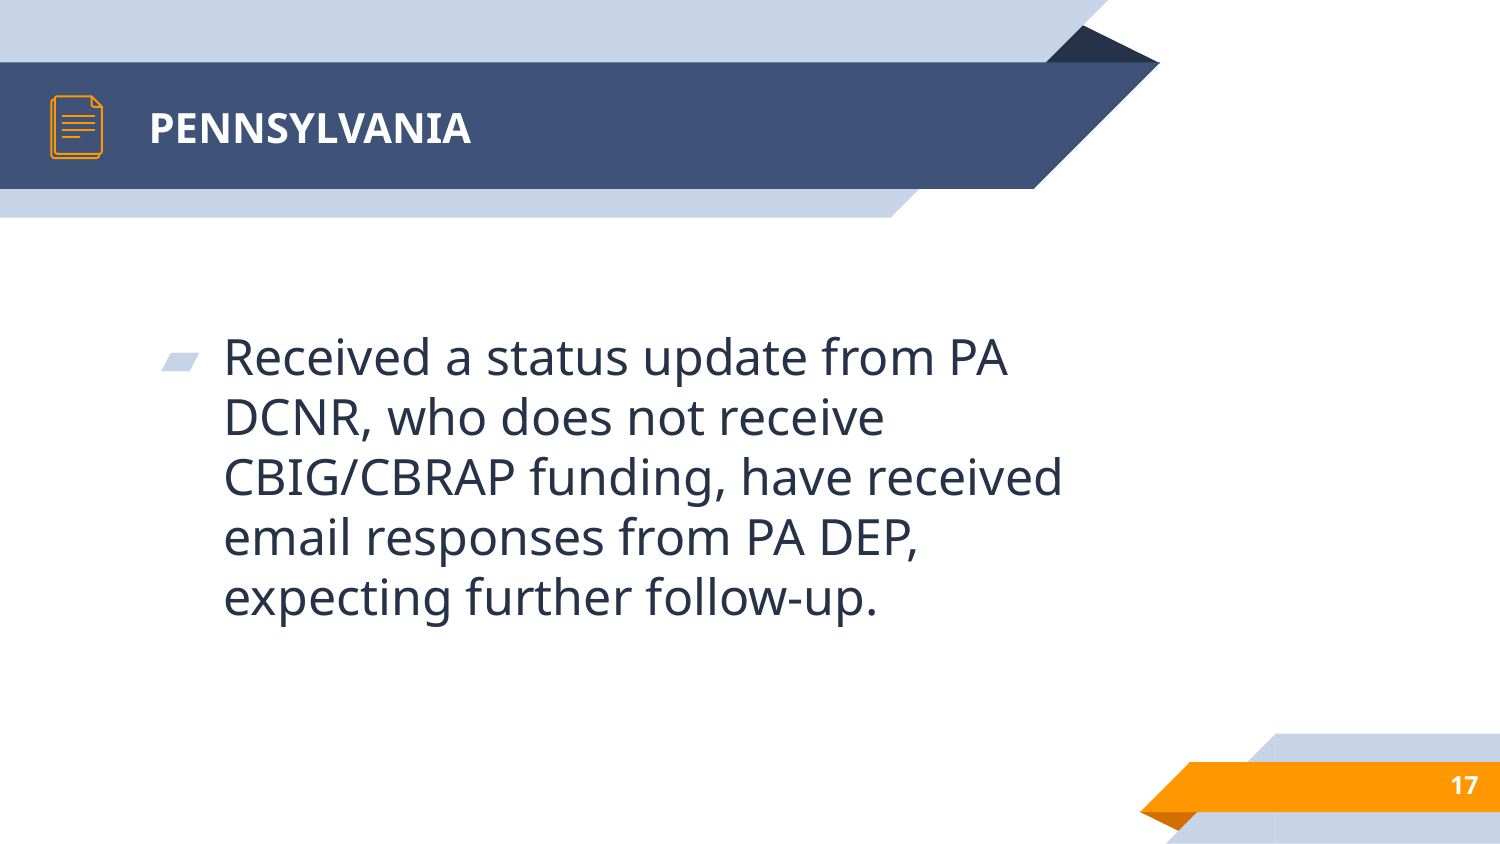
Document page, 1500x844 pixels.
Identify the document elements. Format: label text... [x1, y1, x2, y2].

list Received a status update from PA DCNR, who does not receive CBIG/CBRAP funding, have received email responses from PA DEP, expecting further follow-up. [133, 217, 1140, 734]
slide_number 17 [1249, 760, 1494, 813]
title PENNSYLVANIA [133, 64, 1035, 190]
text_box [50, 96, 103, 159]
